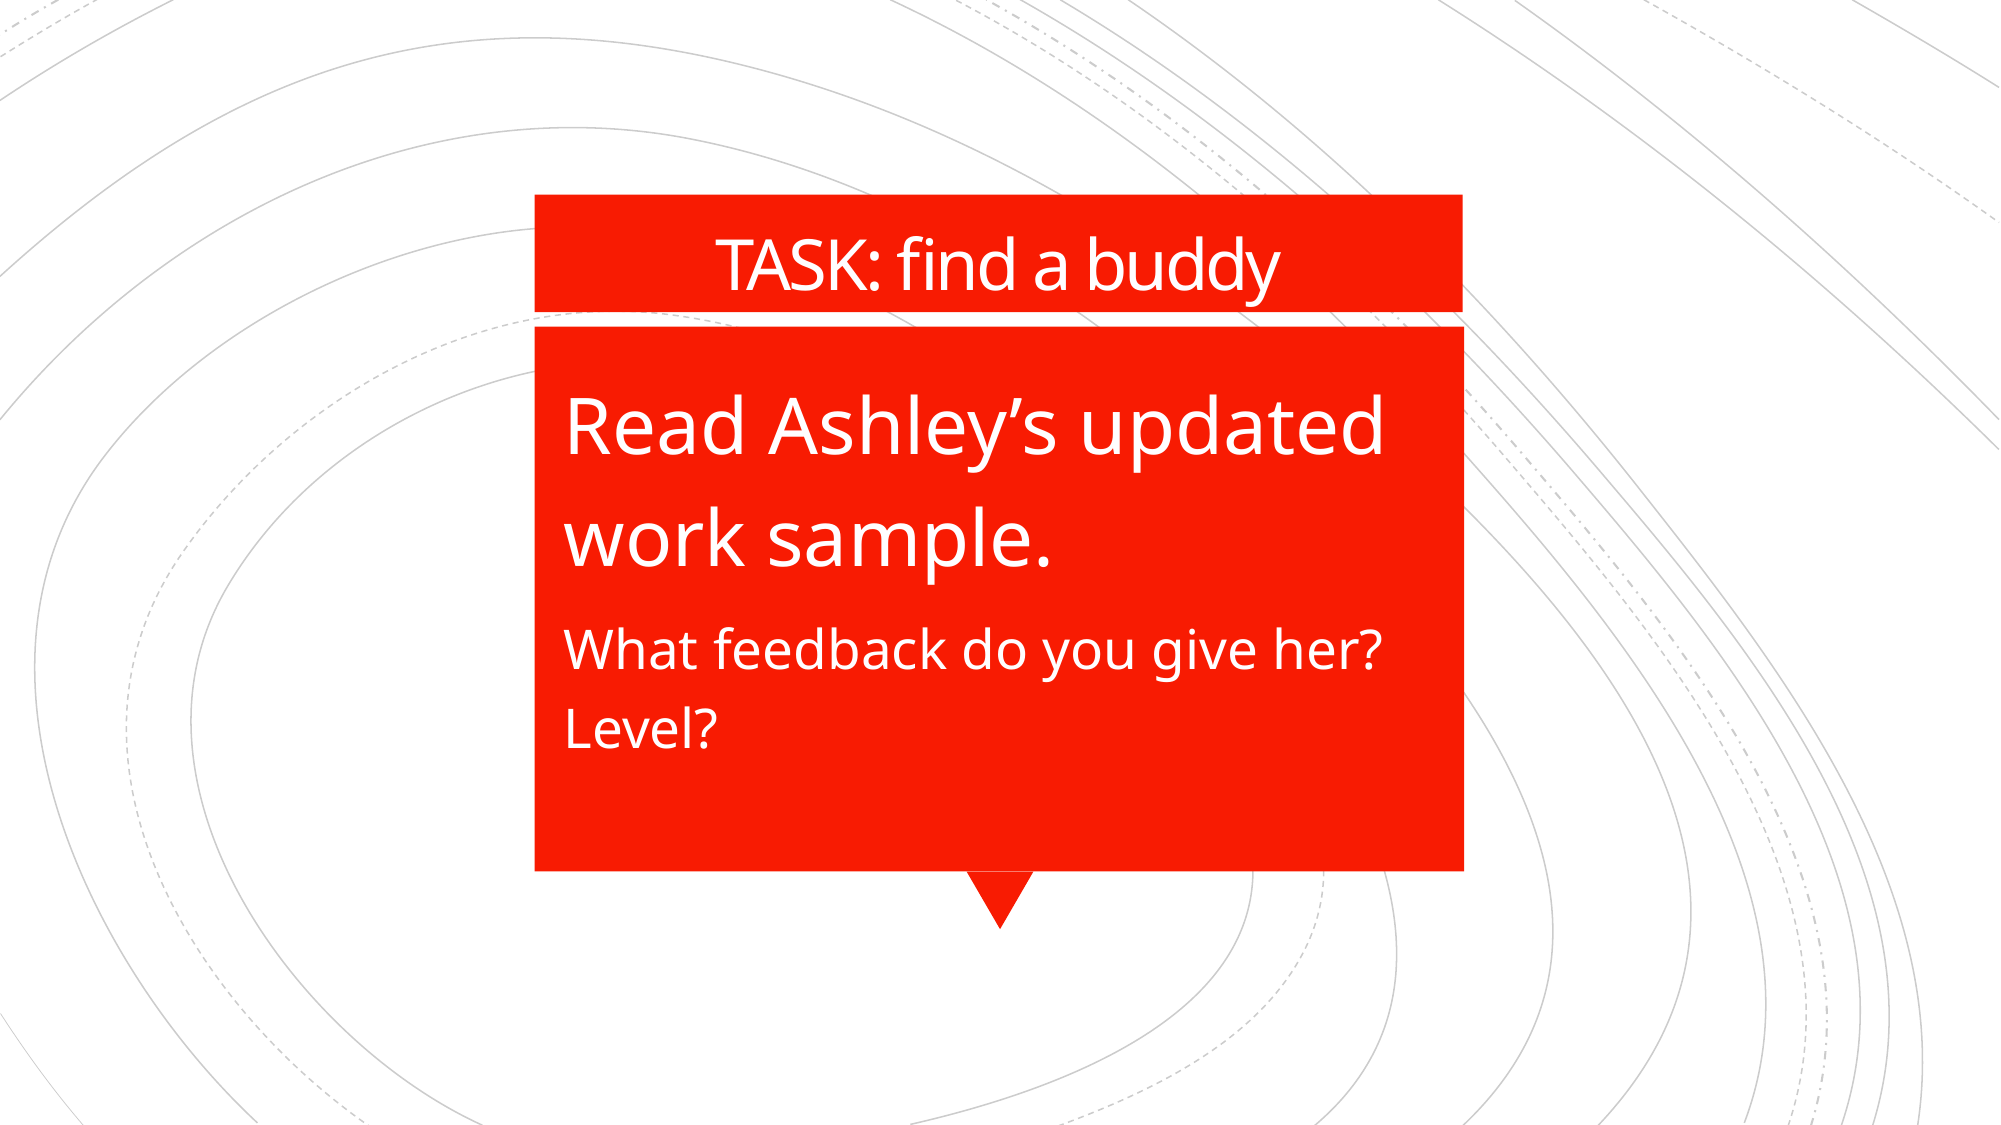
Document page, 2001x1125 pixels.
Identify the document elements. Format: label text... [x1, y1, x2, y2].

list Read Ashley’s updated work sample. What feedback do you give her? Level? [548, 357, 1450, 859]
title TASK: find a buddy [548, 195, 1450, 305]
